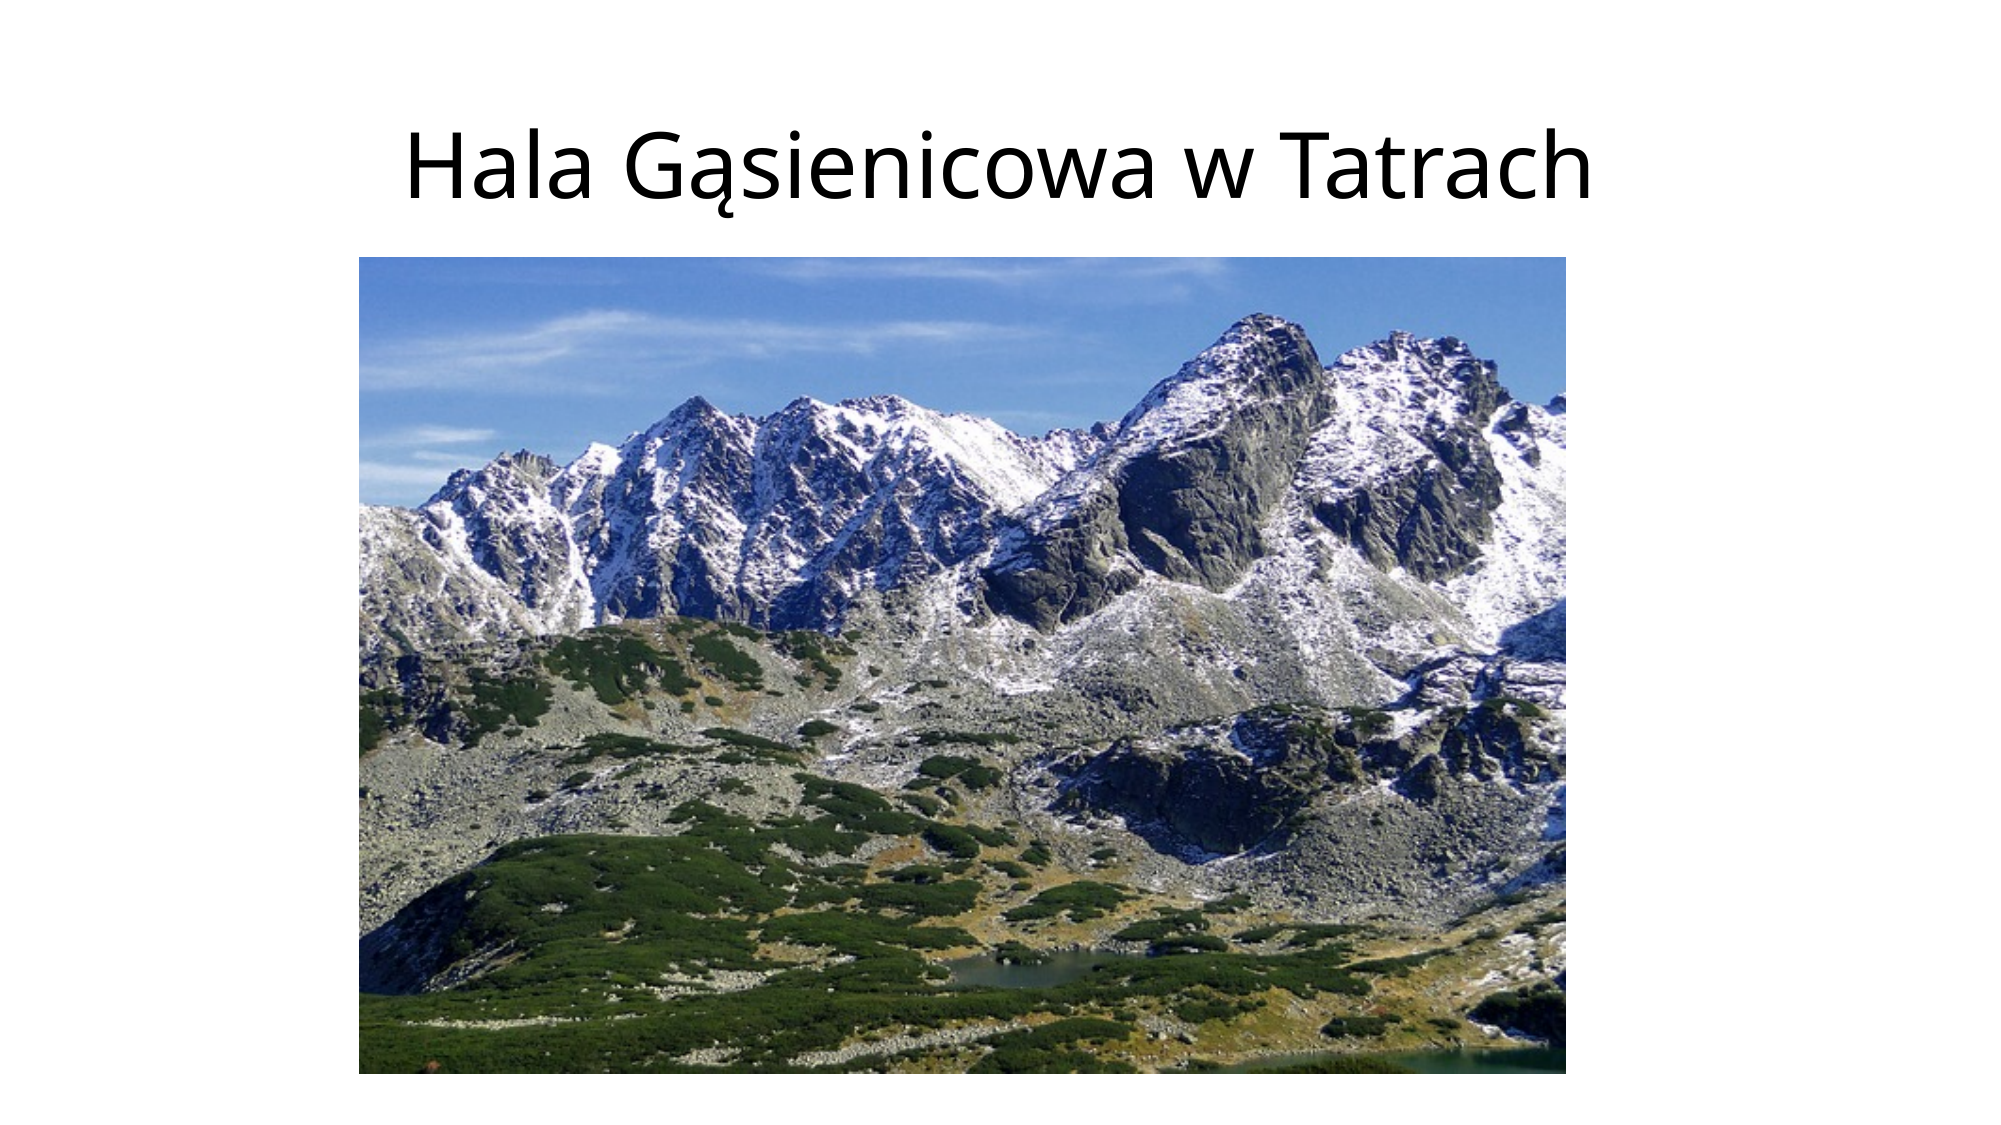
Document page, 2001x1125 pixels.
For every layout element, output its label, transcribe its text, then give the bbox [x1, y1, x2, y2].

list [359, 257, 1566, 1074]
title Hala Gąsienicowa w Tatrach [137, 59, 1863, 278]
